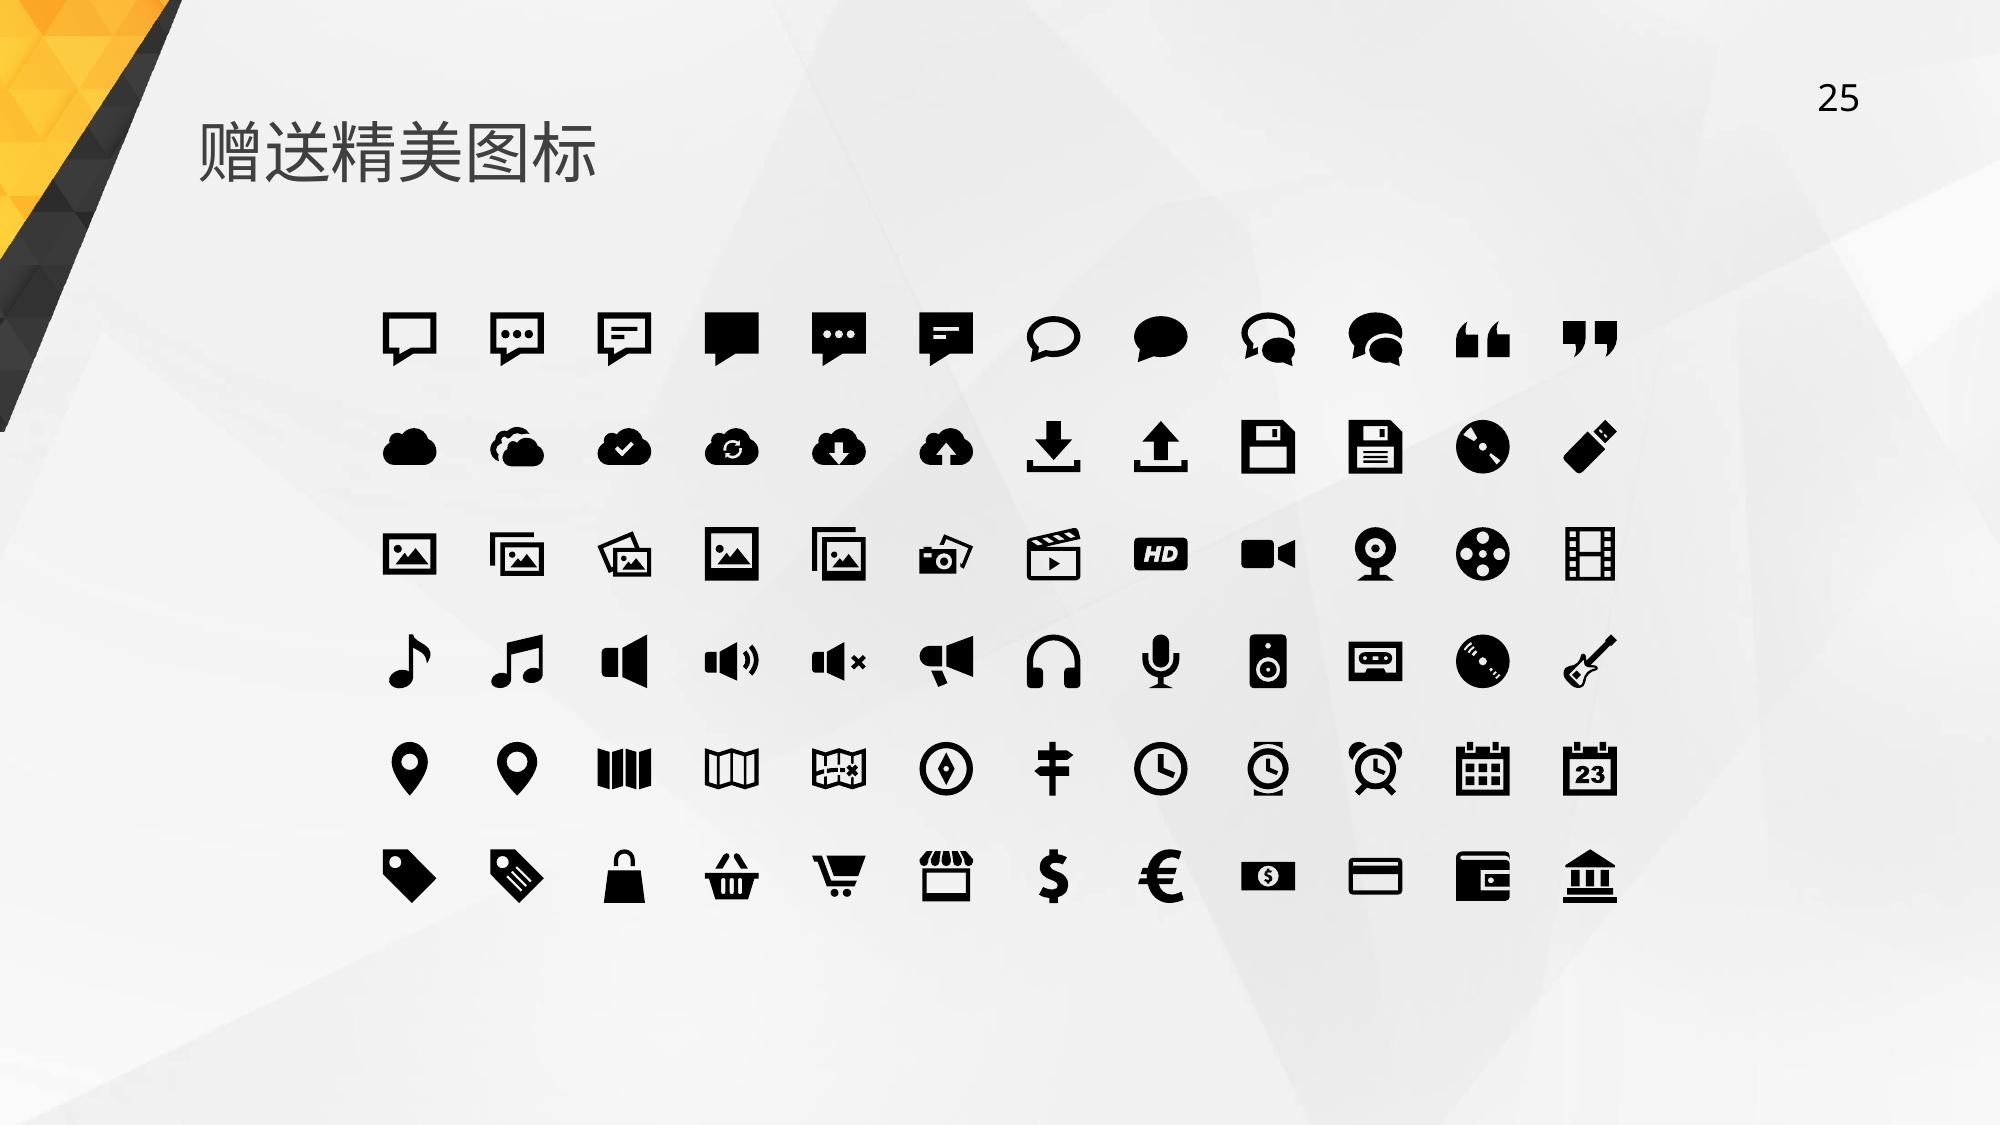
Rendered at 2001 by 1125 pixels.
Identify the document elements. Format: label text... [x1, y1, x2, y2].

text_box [382, 312, 1617, 903]
picture [0, 0, 2000, 1125]
text_box 赠送精美图标 [182, 103, 613, 199]
